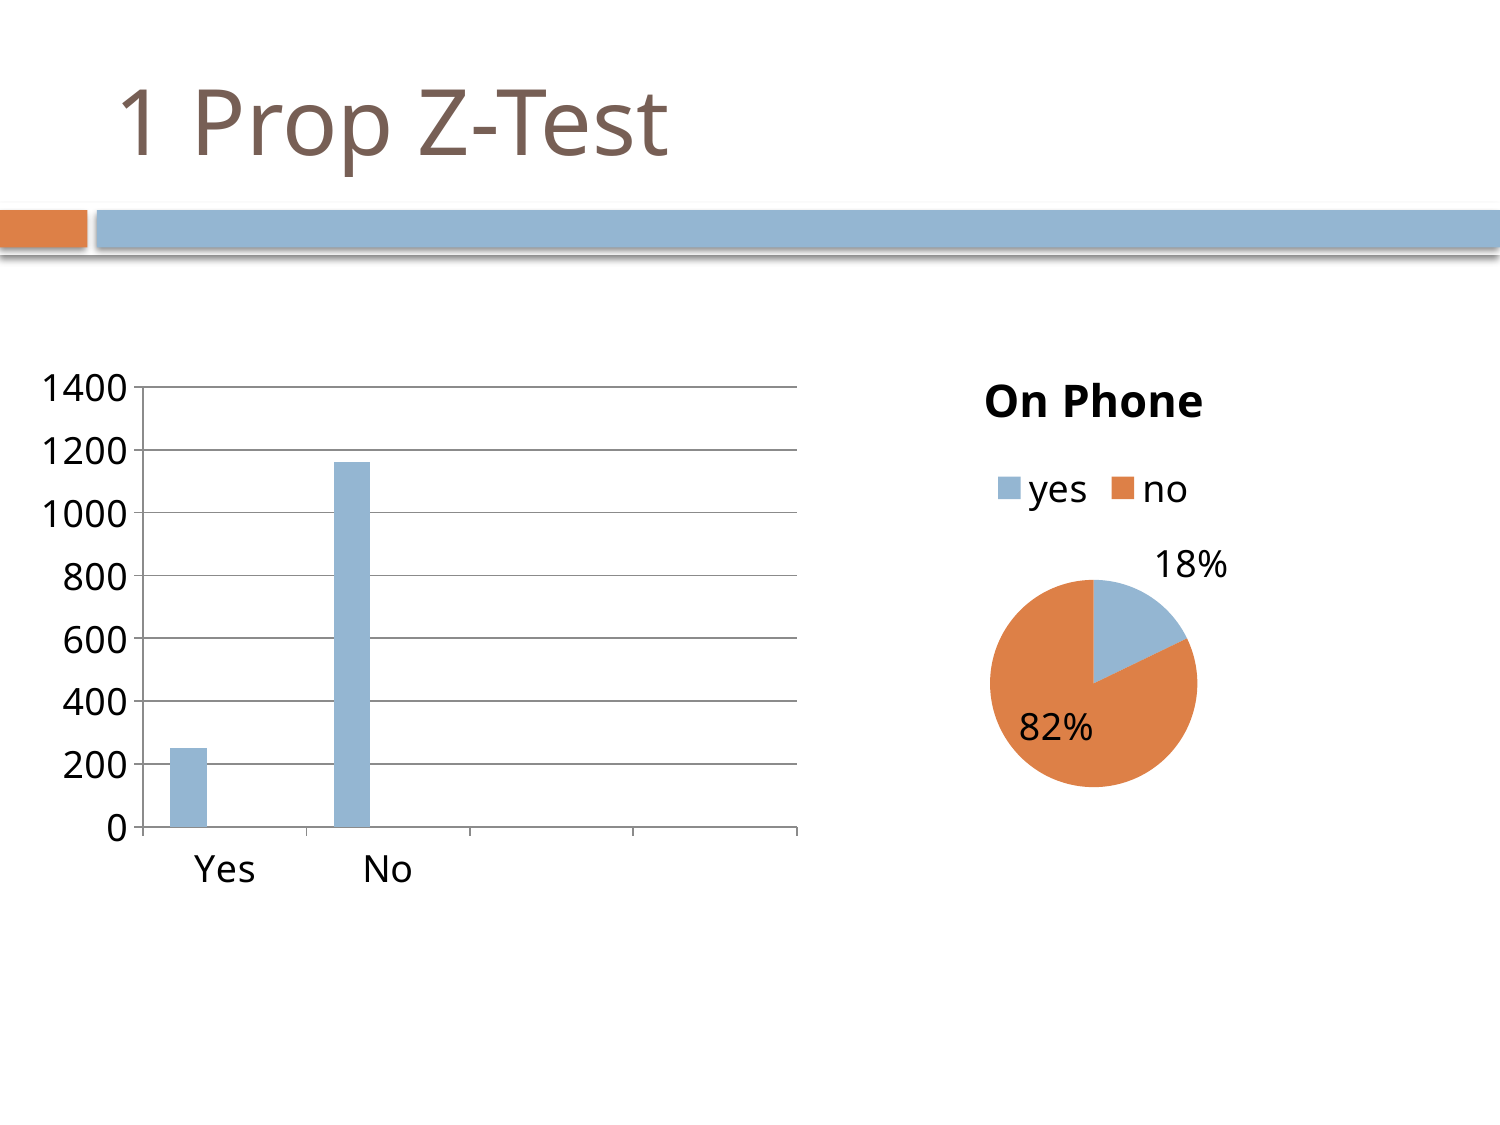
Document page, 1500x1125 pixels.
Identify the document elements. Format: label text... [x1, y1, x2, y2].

title 1 Prop Z-Test [99, 37, 1438, 200]
chart [24, 337, 1500, 905]
